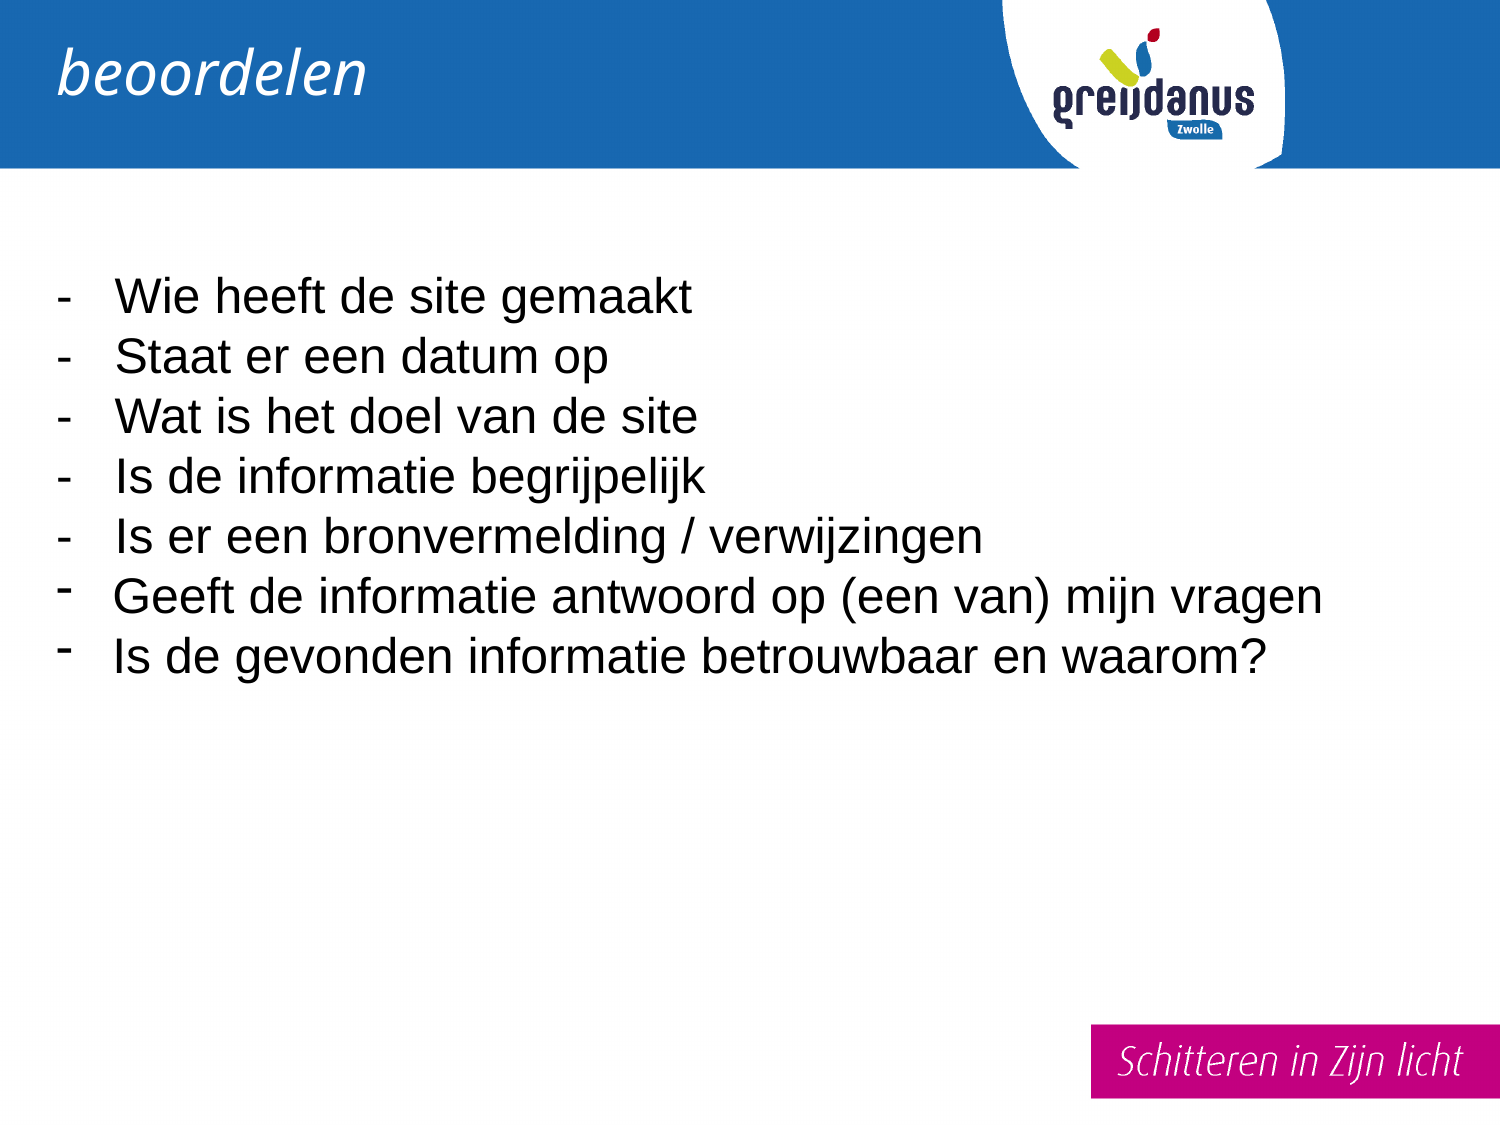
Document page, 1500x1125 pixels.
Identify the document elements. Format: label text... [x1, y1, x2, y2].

title beoordelen [41, 25, 975, 138]
picture [0, 0, 1500, 1125]
subtitle - Wie heeft de site gemaakt - Staat er een datum op - Wat is het doel van de site - Is de informatie begrijpelijk - Is er een bronvermelding / verwijzingen Geeft de informatie antwoord op (een van) mijn vragen Is de gevonden informatie betrouwbaar en waarom? [41, 196, 1388, 1000]
